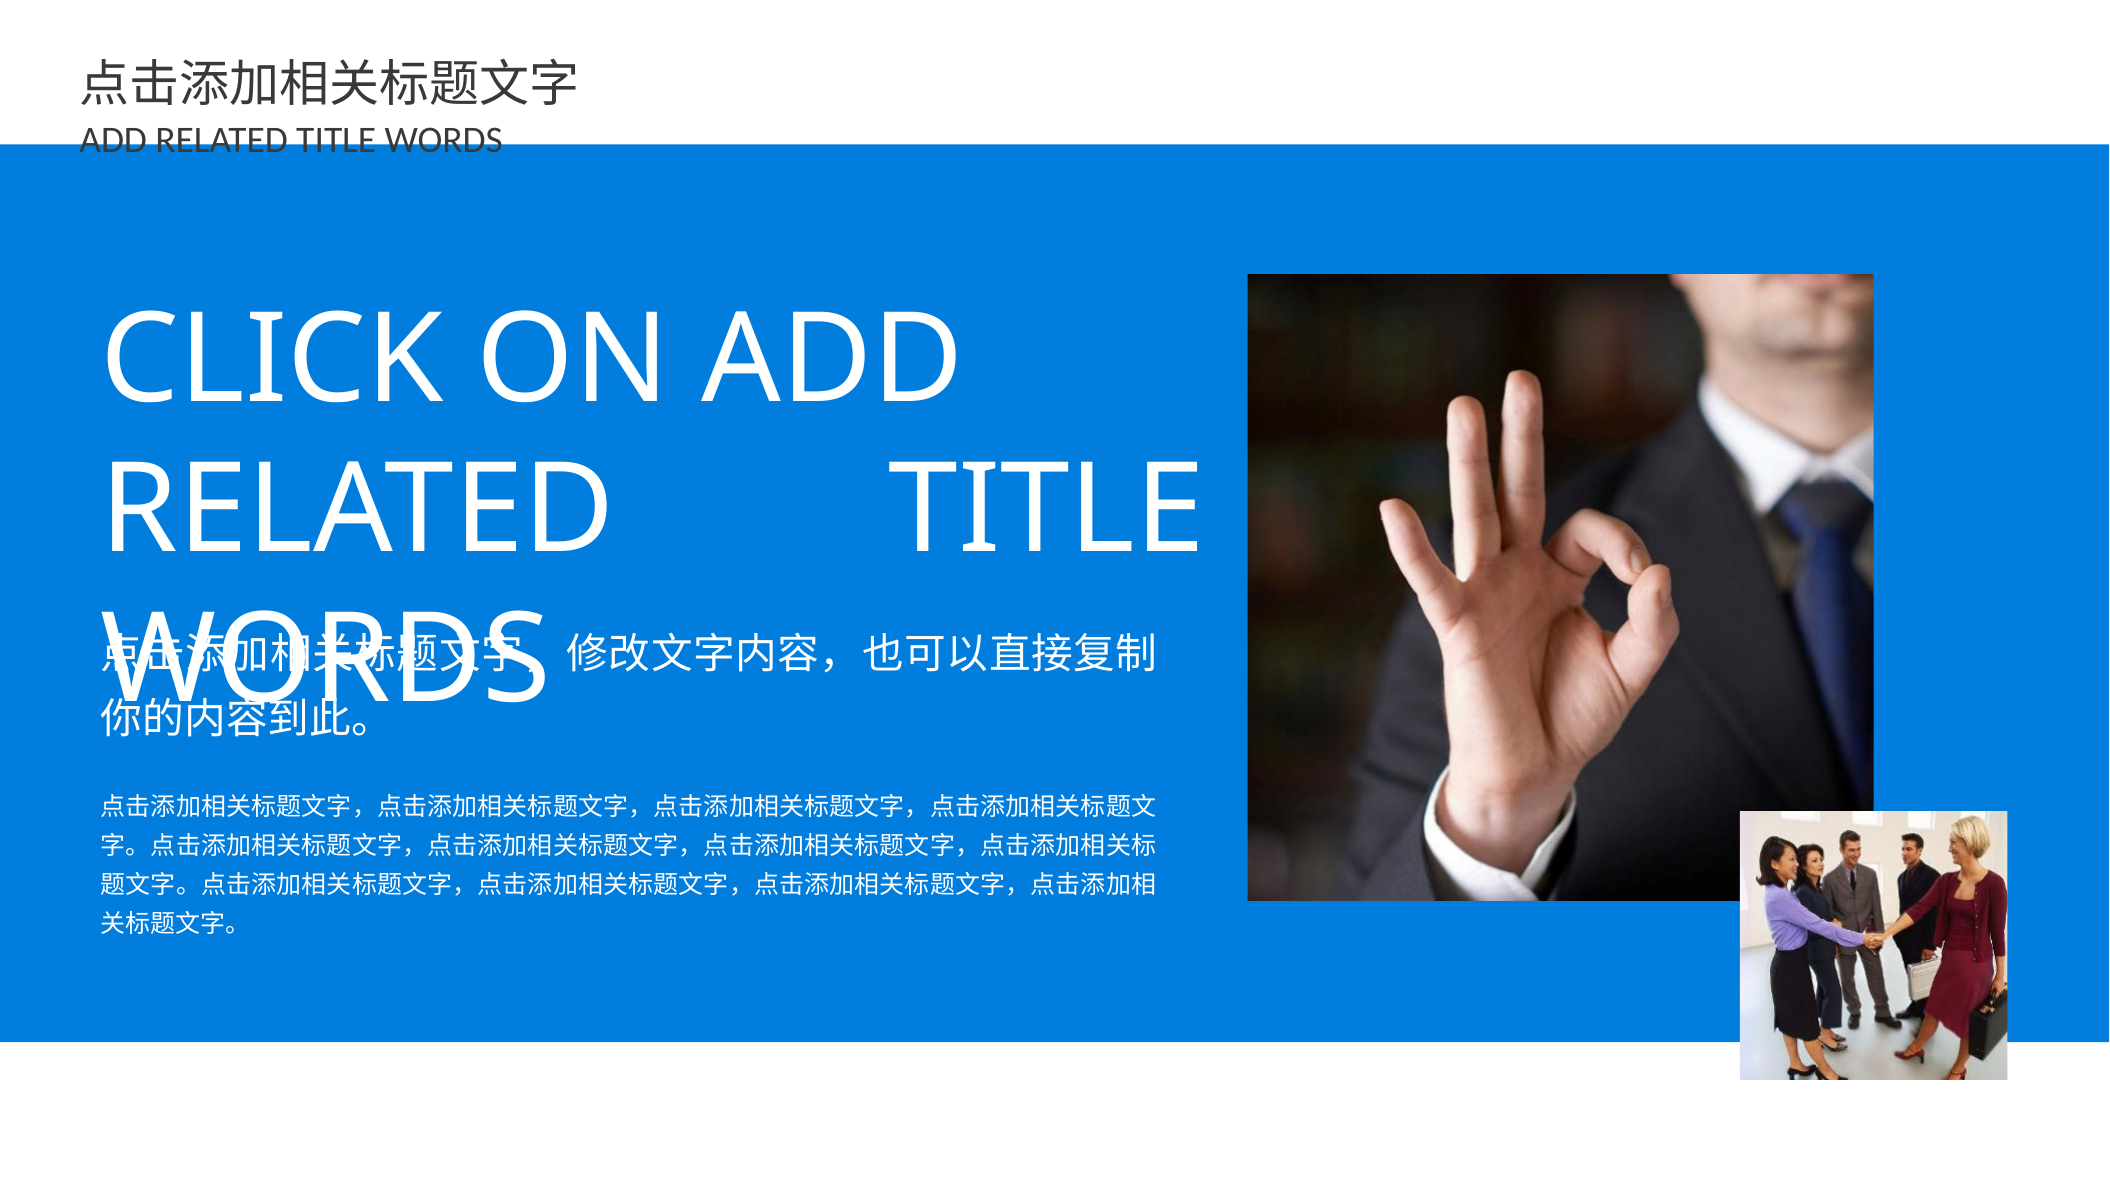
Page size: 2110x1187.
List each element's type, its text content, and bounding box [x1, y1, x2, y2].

text_box [1247, 273, 1875, 901]
text_box [0, 143, 2110, 1043]
text_box [1739, 811, 2008, 1080]
text_box CLICK ON ADD RELATED TITLE WORDS [86, 269, 1220, 734]
text_box ADD RELATED TITLE WORDS [63, 107, 520, 169]
text_box 点击添加相关标题文字，修改文字内容，也可以直接复制你的内容到此。 点击添加相关标题文字，点击添加相关标题文字，点击添加相关标题文字，点击添加相关标题文字。点击添加相关标题文字，点击添加相关标题文字，点击添加相关标题文字，点击添加相关标题文字。点击添加相关标题文字，点击添加相关标题文字，点击添加相关标题文字，点击添加相关标题文字。 [86, 604, 1173, 945]
text_box 点击添加相关标题文字 [63, 43, 596, 120]
